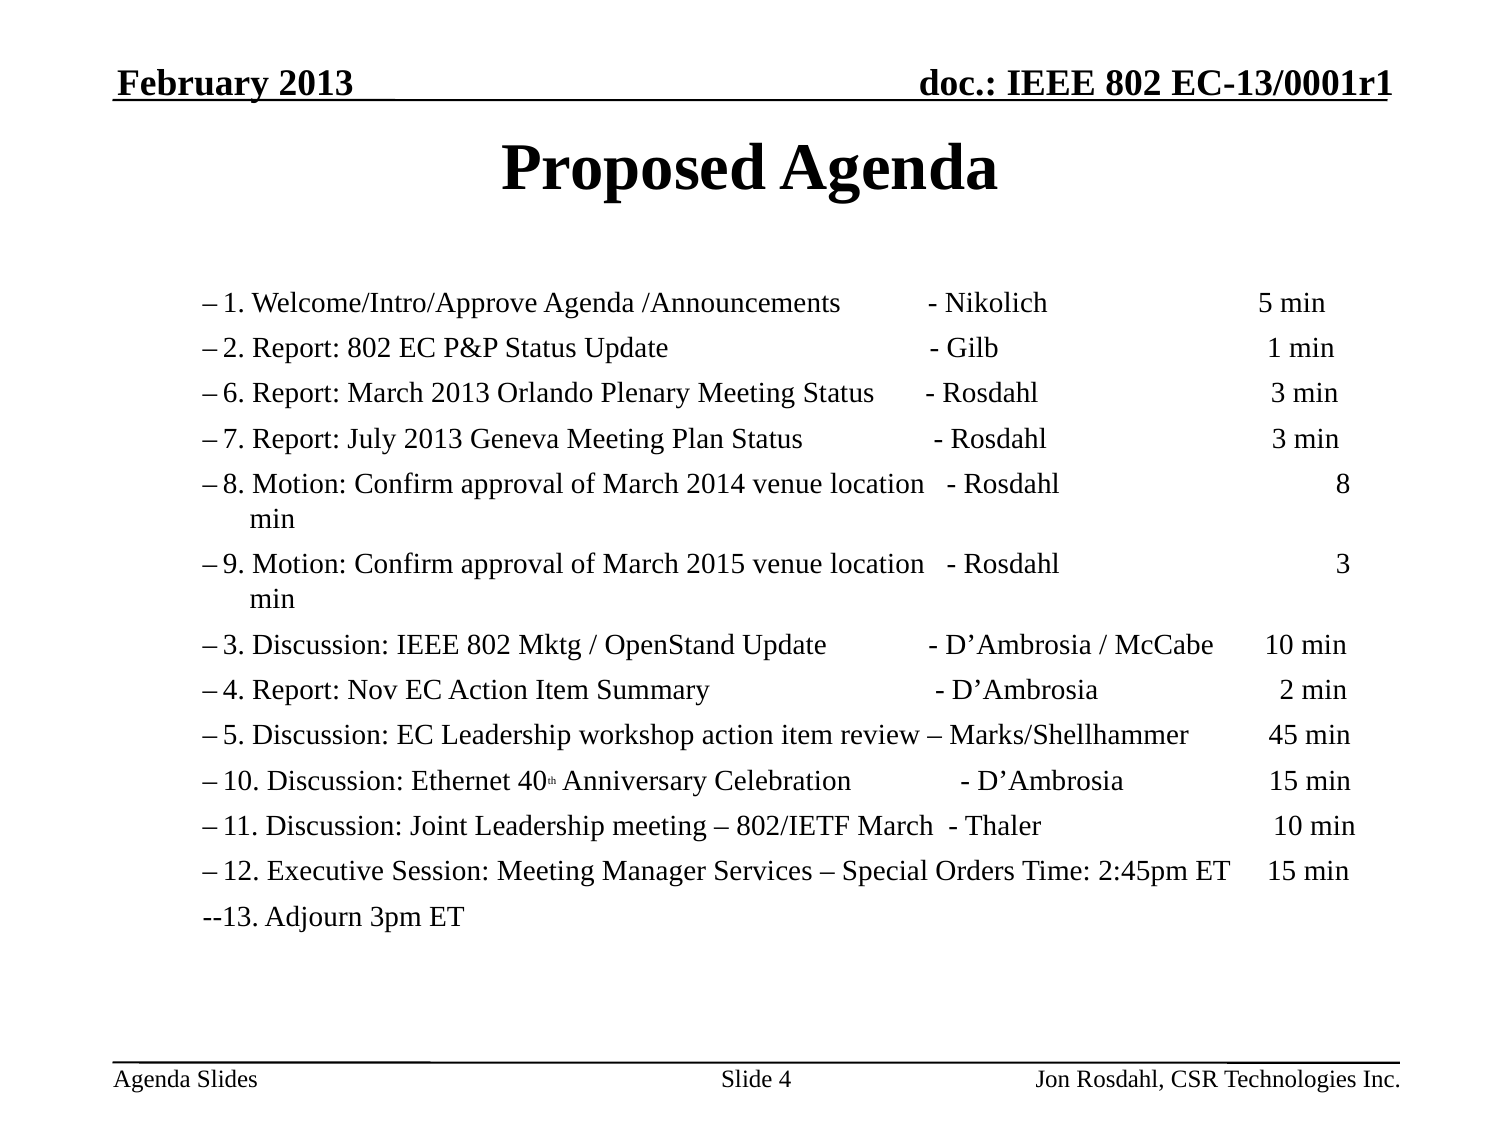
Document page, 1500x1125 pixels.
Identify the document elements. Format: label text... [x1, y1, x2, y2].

slide_number Slide 4 [712, 1061, 800, 1123]
footer Jon Rosdahl, CSR Technologies Inc. [1031, 1061, 1402, 1093]
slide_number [116, 58, 507, 104]
title Proposed Agenda [112, 111, 1388, 213]
list – 1. Welcome/Intro/Approve Agenda /Announcements - Nikolich 5 min – 2. Report: 802 EC P&P Status Update - Gilb 1 min – 6. Report: March 2013 Orlando Plenary Meeting Status - Rosdahl 3 min – 7. Report: July 2013 Geneva Meeting Plan Status - Rosdahl 3 min – 8. Motion: Confirm approval of March 2014 venue location - Rosdahl 8 min – 9. Motion: Confirm approval of March 2015 venue location - Rosdahl 3 min – 3. Discussion: IEEE 802 Mktg / OpenStand Update - D’Ambrosia / McCabe 10 min – 4. Report: Nov EC Action Item Summary - D’Ambrosia 2 min – 5. Discussion: EC Leadership workshop action item review – Marks/Shellhammer 45 min – 10. Discussion: Ethernet 40th Anniversary Celebration - D’Ambrosia 15 min – 11. Discussion: Joint Leadership meeting – 802/IETF March - Thaler 10 min – 12. Executive Session: Meeting Manager Services – Special Orders Time: 2:45pm ET 15 min --13. Adjourn 3pm ET [112, 224, 1388, 1001]
